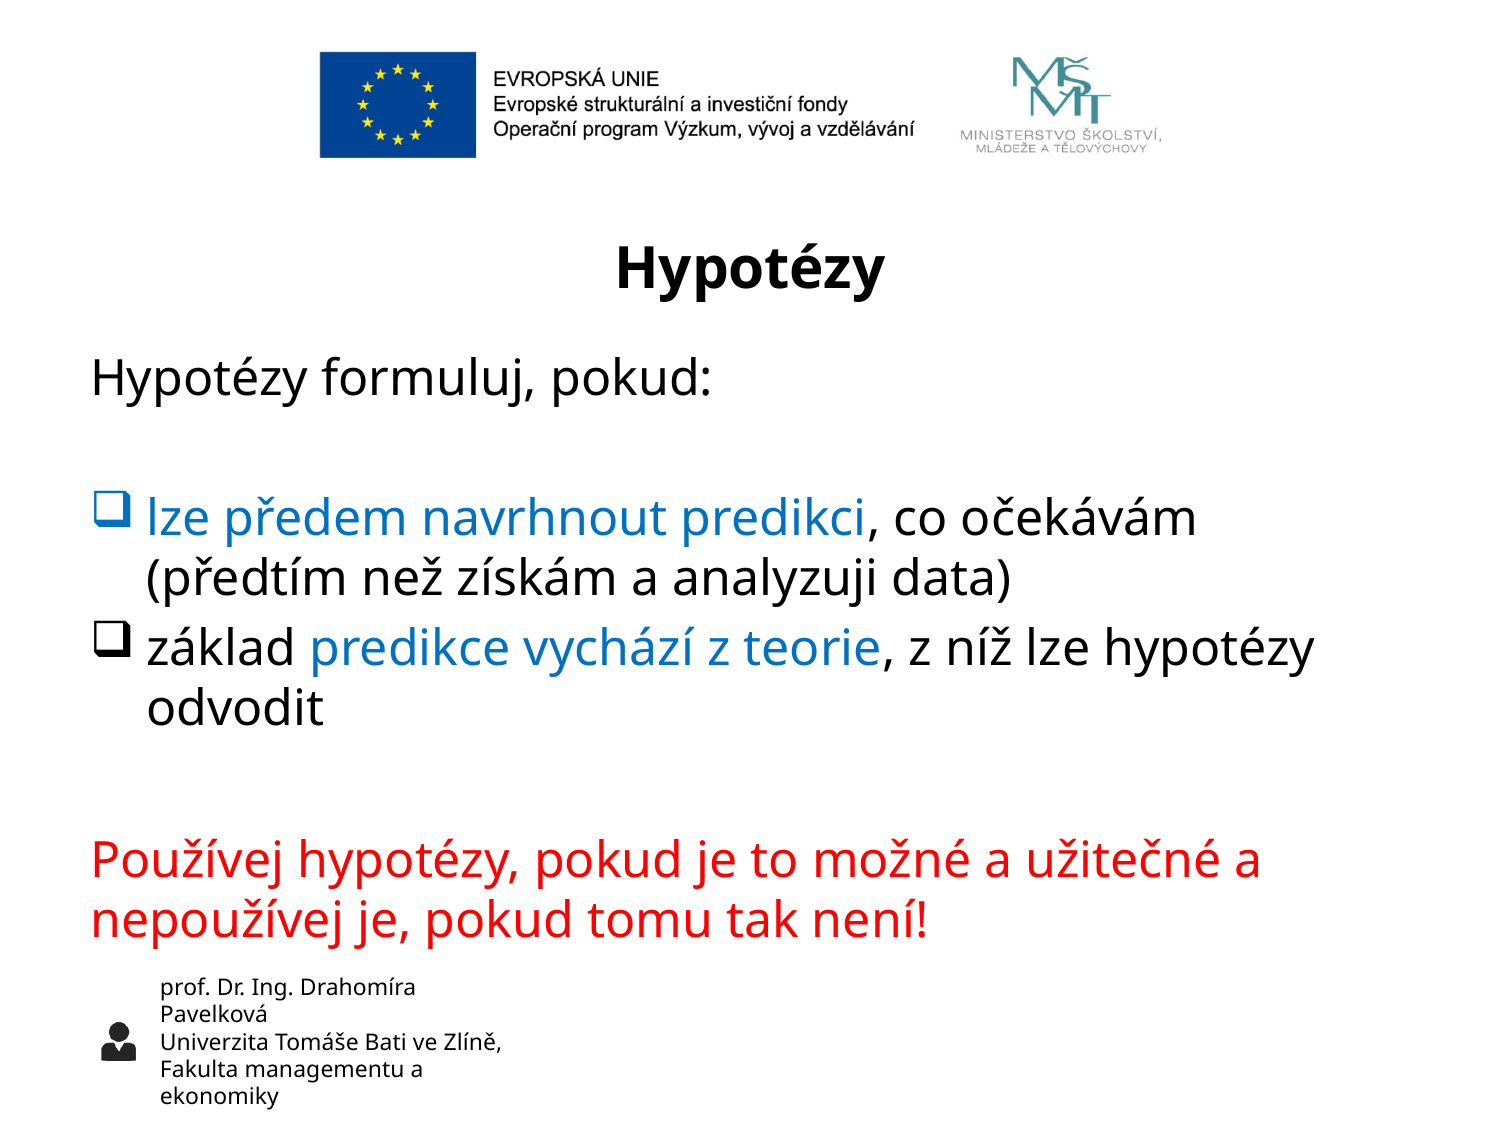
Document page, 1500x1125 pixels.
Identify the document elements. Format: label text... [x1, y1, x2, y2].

picture [101, 1021, 136, 1062]
picture [267, 0, 1213, 210]
footer prof. Dr. Ing. Drahomíra Pavelková Univerzita Tomáše Bati ve Zlíně, Fakulta managementu a ekonomiky [145, 999, 526, 1083]
title Hypotézy [75, 209, 1425, 321]
list Hypotézy formuluj, pokud: lze předem navrhnout predikci, co očekávám (předtím než získám a analyzuji data) základ predikce vychází z teorie, z níž lze hypotézy odvodit Používej hypotézy, pokud je to možné a užitečné a nepoužívej je, pokud tomu tak není! [75, 338, 1425, 1005]
